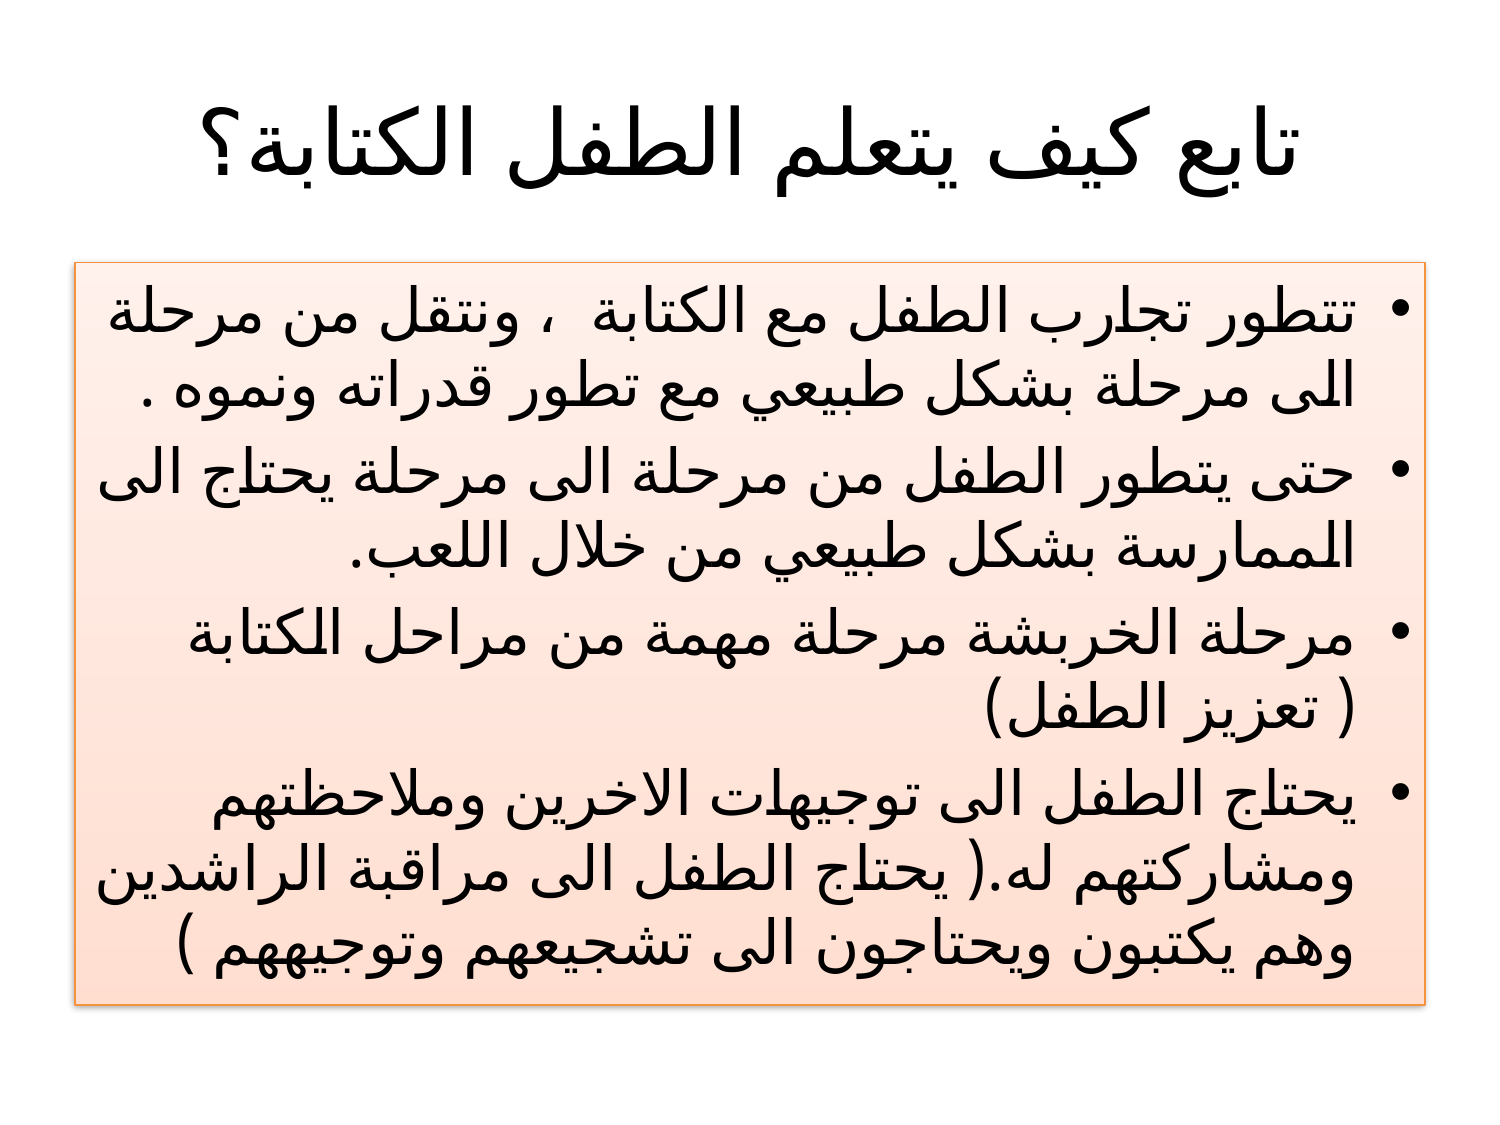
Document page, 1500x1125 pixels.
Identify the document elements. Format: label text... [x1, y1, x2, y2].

list تتطور تجارب الطفل مع الكتابة ، ونتقل من مرحلة الى مرحلة بشكل طبيعي مع تطور قدراته ونموه . حتى يتطور الطفل من مرحلة الى مرحلة يحتاج الى الممارسة بشكل طبيعي من خلال اللعب. مرحلة الخربشة مرحلة مهمة من مراحل الكتابة ( تعزيز الطفل) يحتاج الطفل الى توجيهات الاخرين وملاحظتهم ومشاركتهم له.( يحتاج الطفل الى مراقبة الراشدين وهم يكتبون ويحتاجون الى تشجيعهم وتوجيههم ) [74, 262, 1426, 1006]
title تابع كيف يتعلم الطفل الكتابة؟ [75, 45, 1425, 233]
